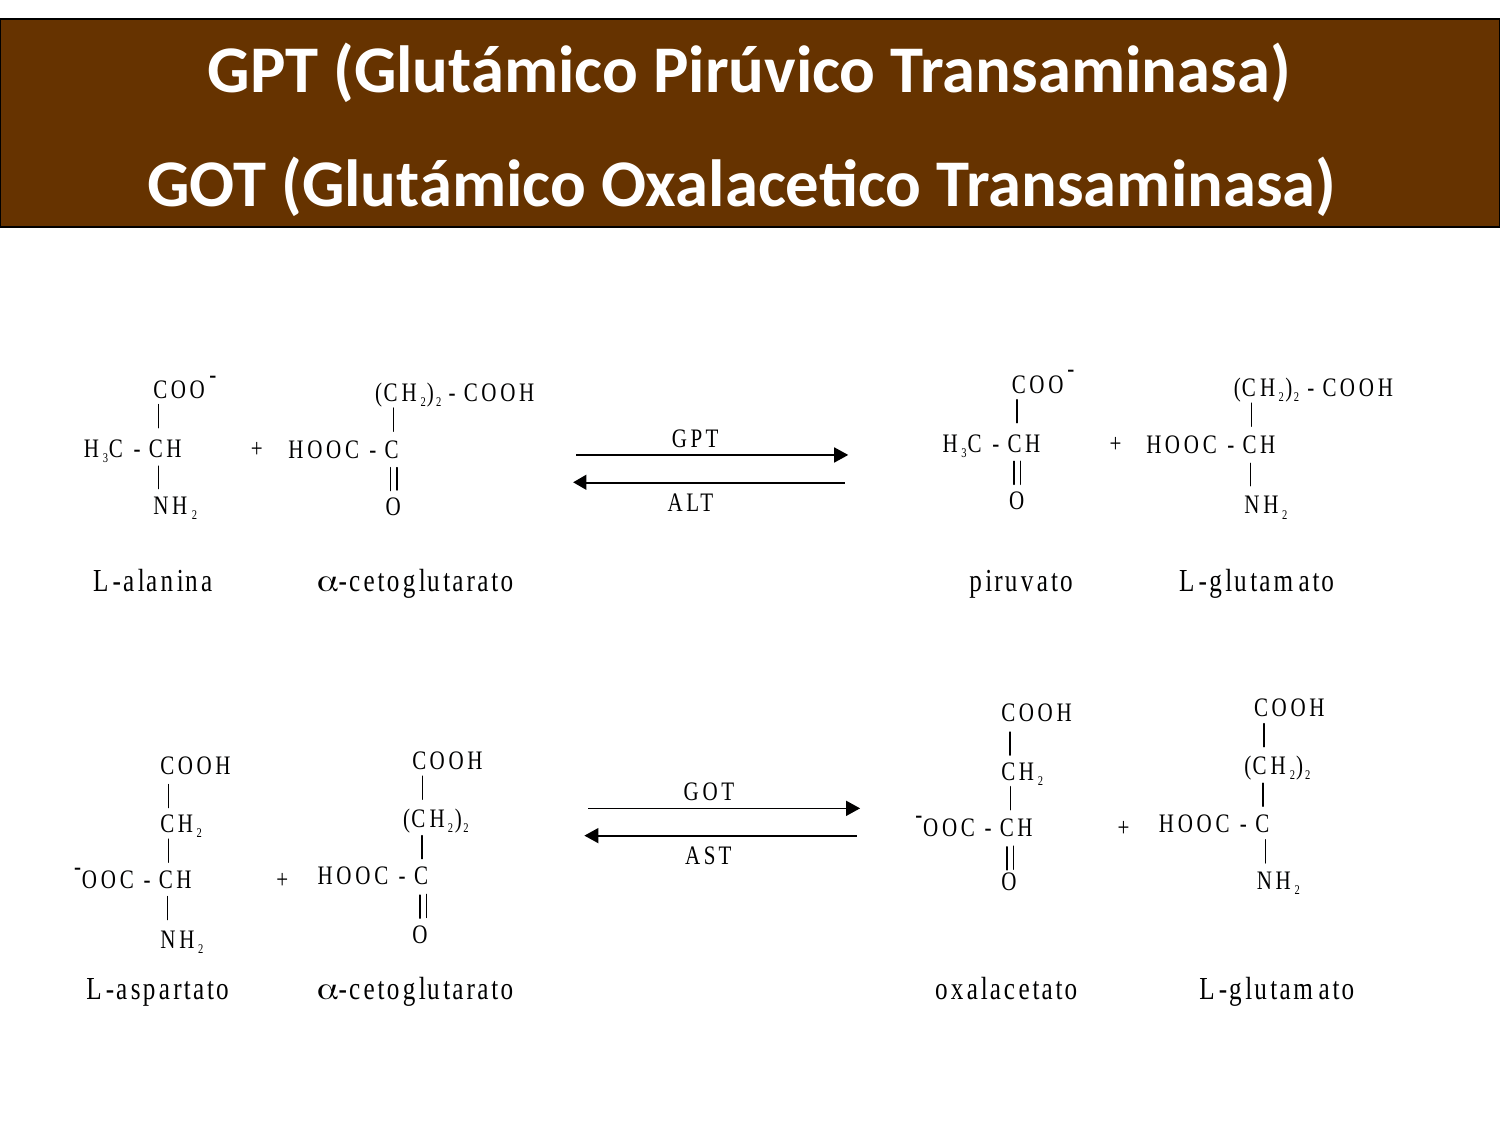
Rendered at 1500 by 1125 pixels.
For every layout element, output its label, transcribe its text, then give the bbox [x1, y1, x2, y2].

text_box GPT (Glutámico Pirúvico Transaminasa) GOT (Glutámico Oxalacetico Transaminasa) [0, 18, 1500, 227]
picture [70, 367, 1400, 1011]
